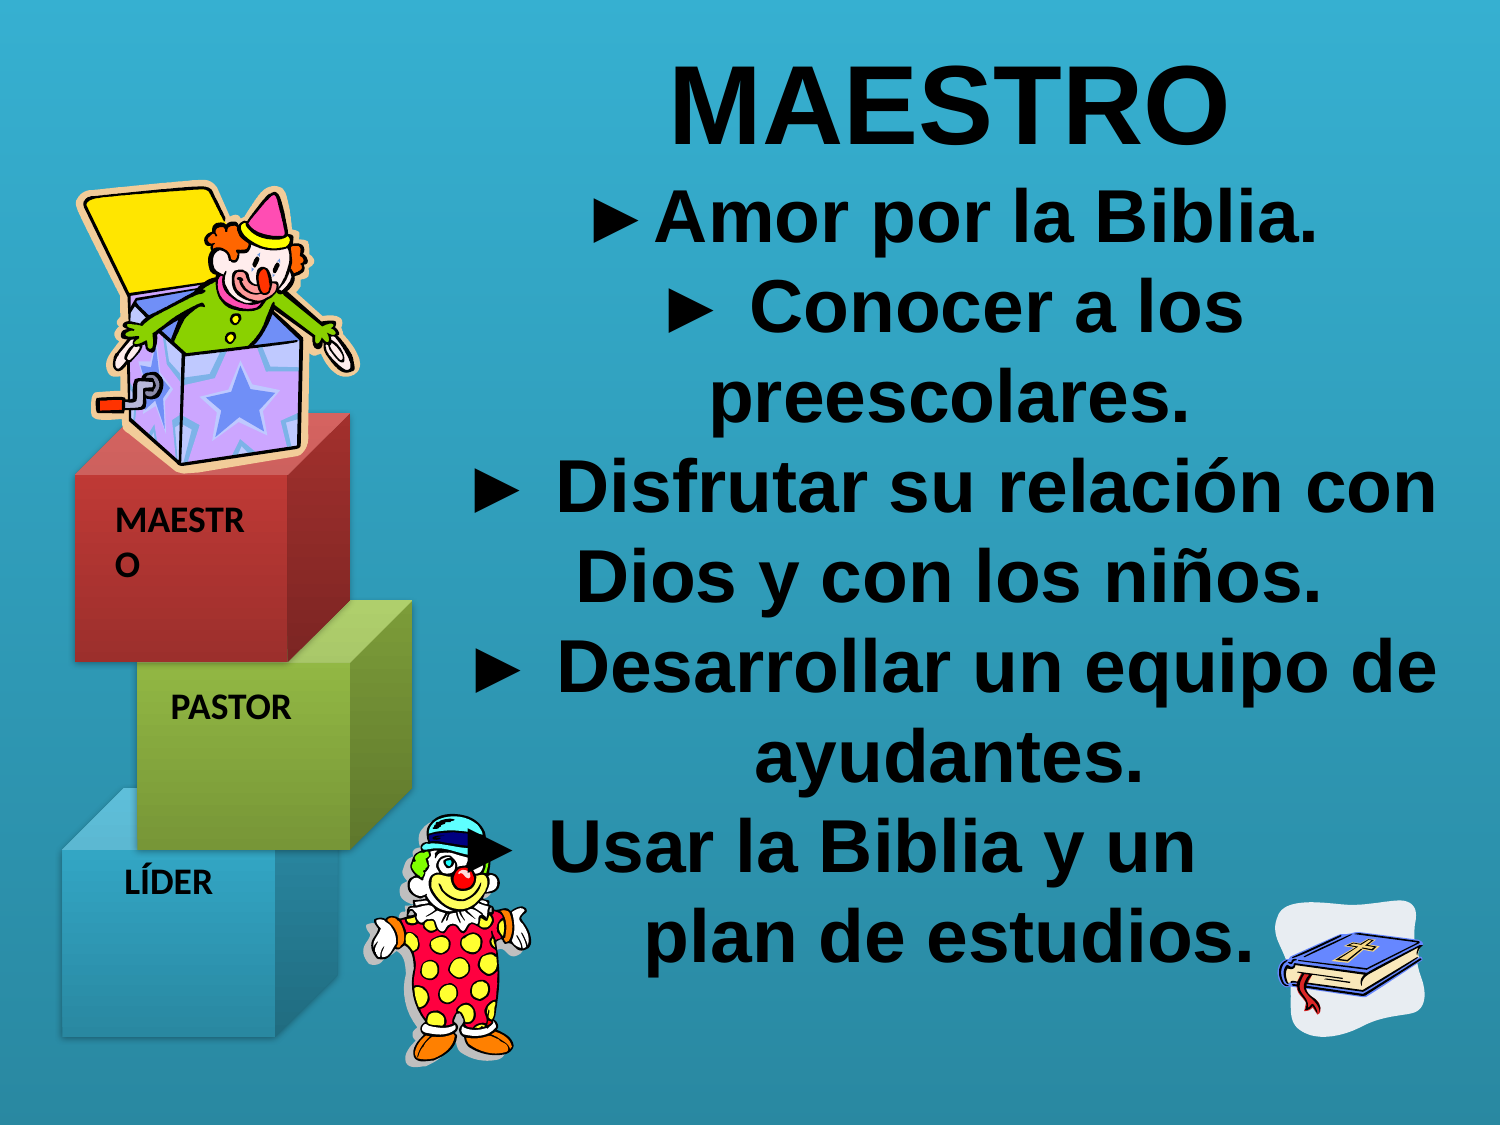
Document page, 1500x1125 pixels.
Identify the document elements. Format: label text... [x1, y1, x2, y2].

text_box [75, 487, 351, 663]
text_box pastor [149, 674, 313, 735]
text_box [0, 0, 1500, 1125]
text_box líder [99, 849, 238, 910]
text_box maestro [99, 488, 275, 593]
text_box MAESTRO ►Amor por la Biblia. ► Conocer a los preescolares. ► Disfrutar su relación con Dios y con los niños. ► Desarrollar un equipo de ayudantes. ► Usar la Biblia y un plan de estudios. [399, 24, 1500, 985]
picture [1274, 899, 1425, 1038]
text_box [137, 614, 399, 850]
text_box [62, 787, 338, 1038]
picture [362, 812, 535, 1076]
picture [74, 174, 366, 479]
